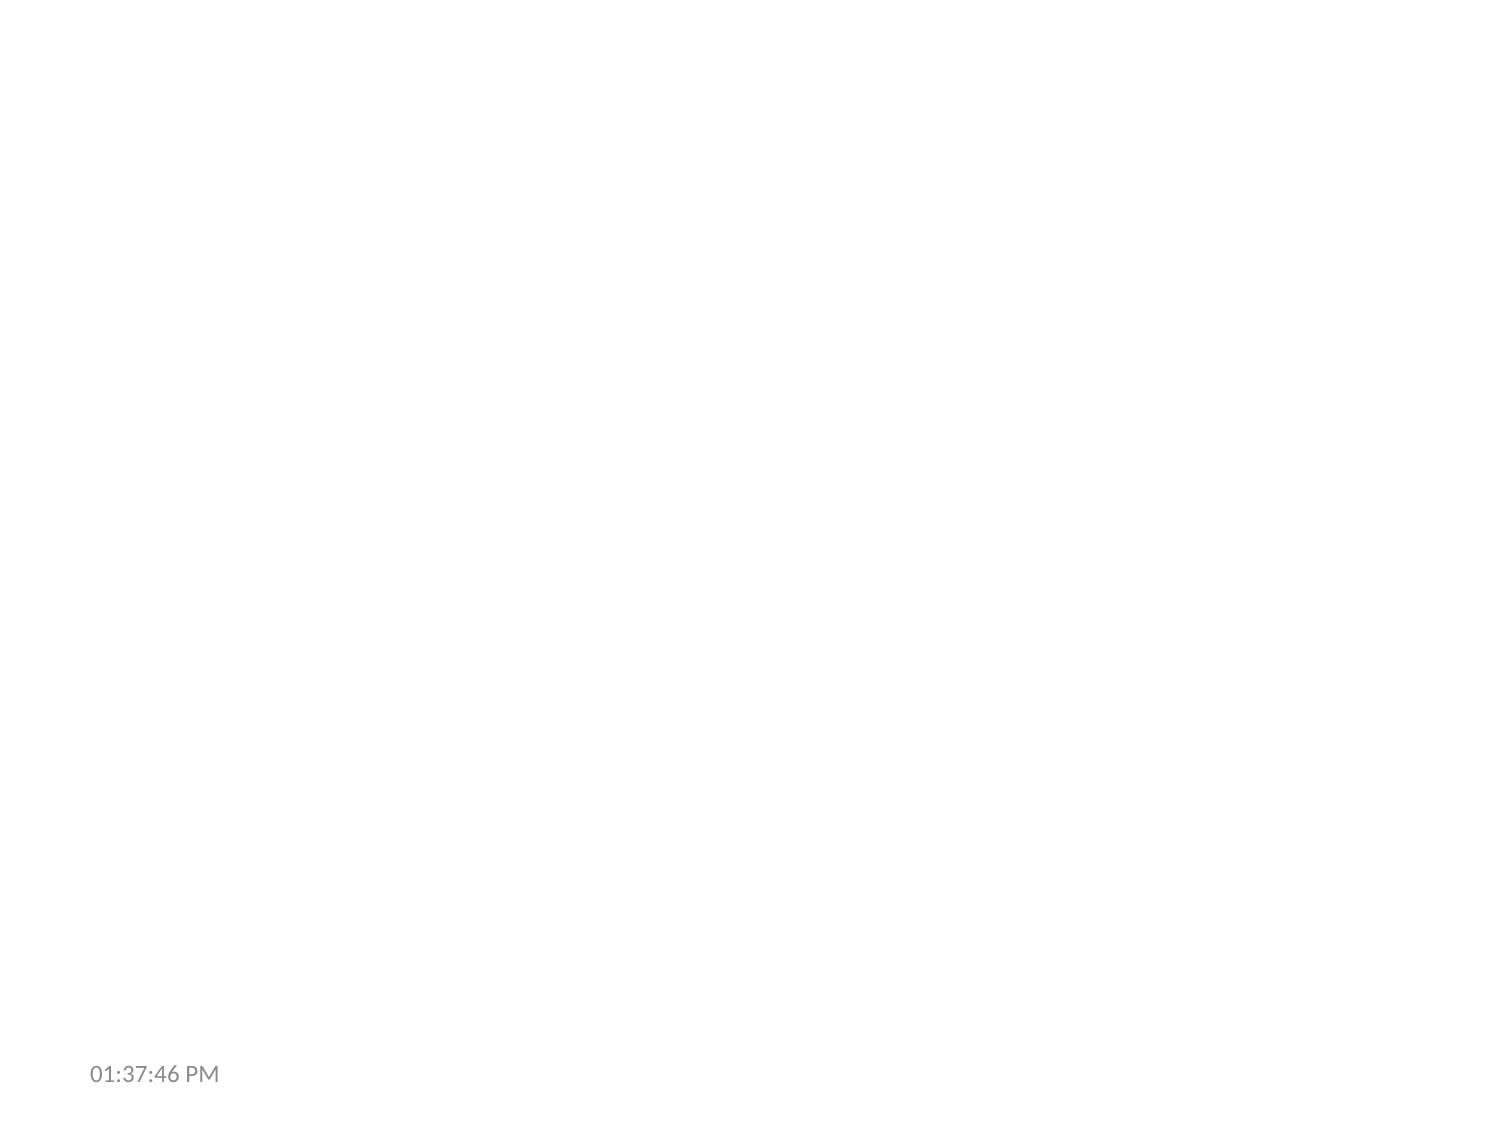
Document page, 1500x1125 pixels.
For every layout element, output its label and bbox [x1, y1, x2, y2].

slide_number [75, 1042, 425, 1103]
